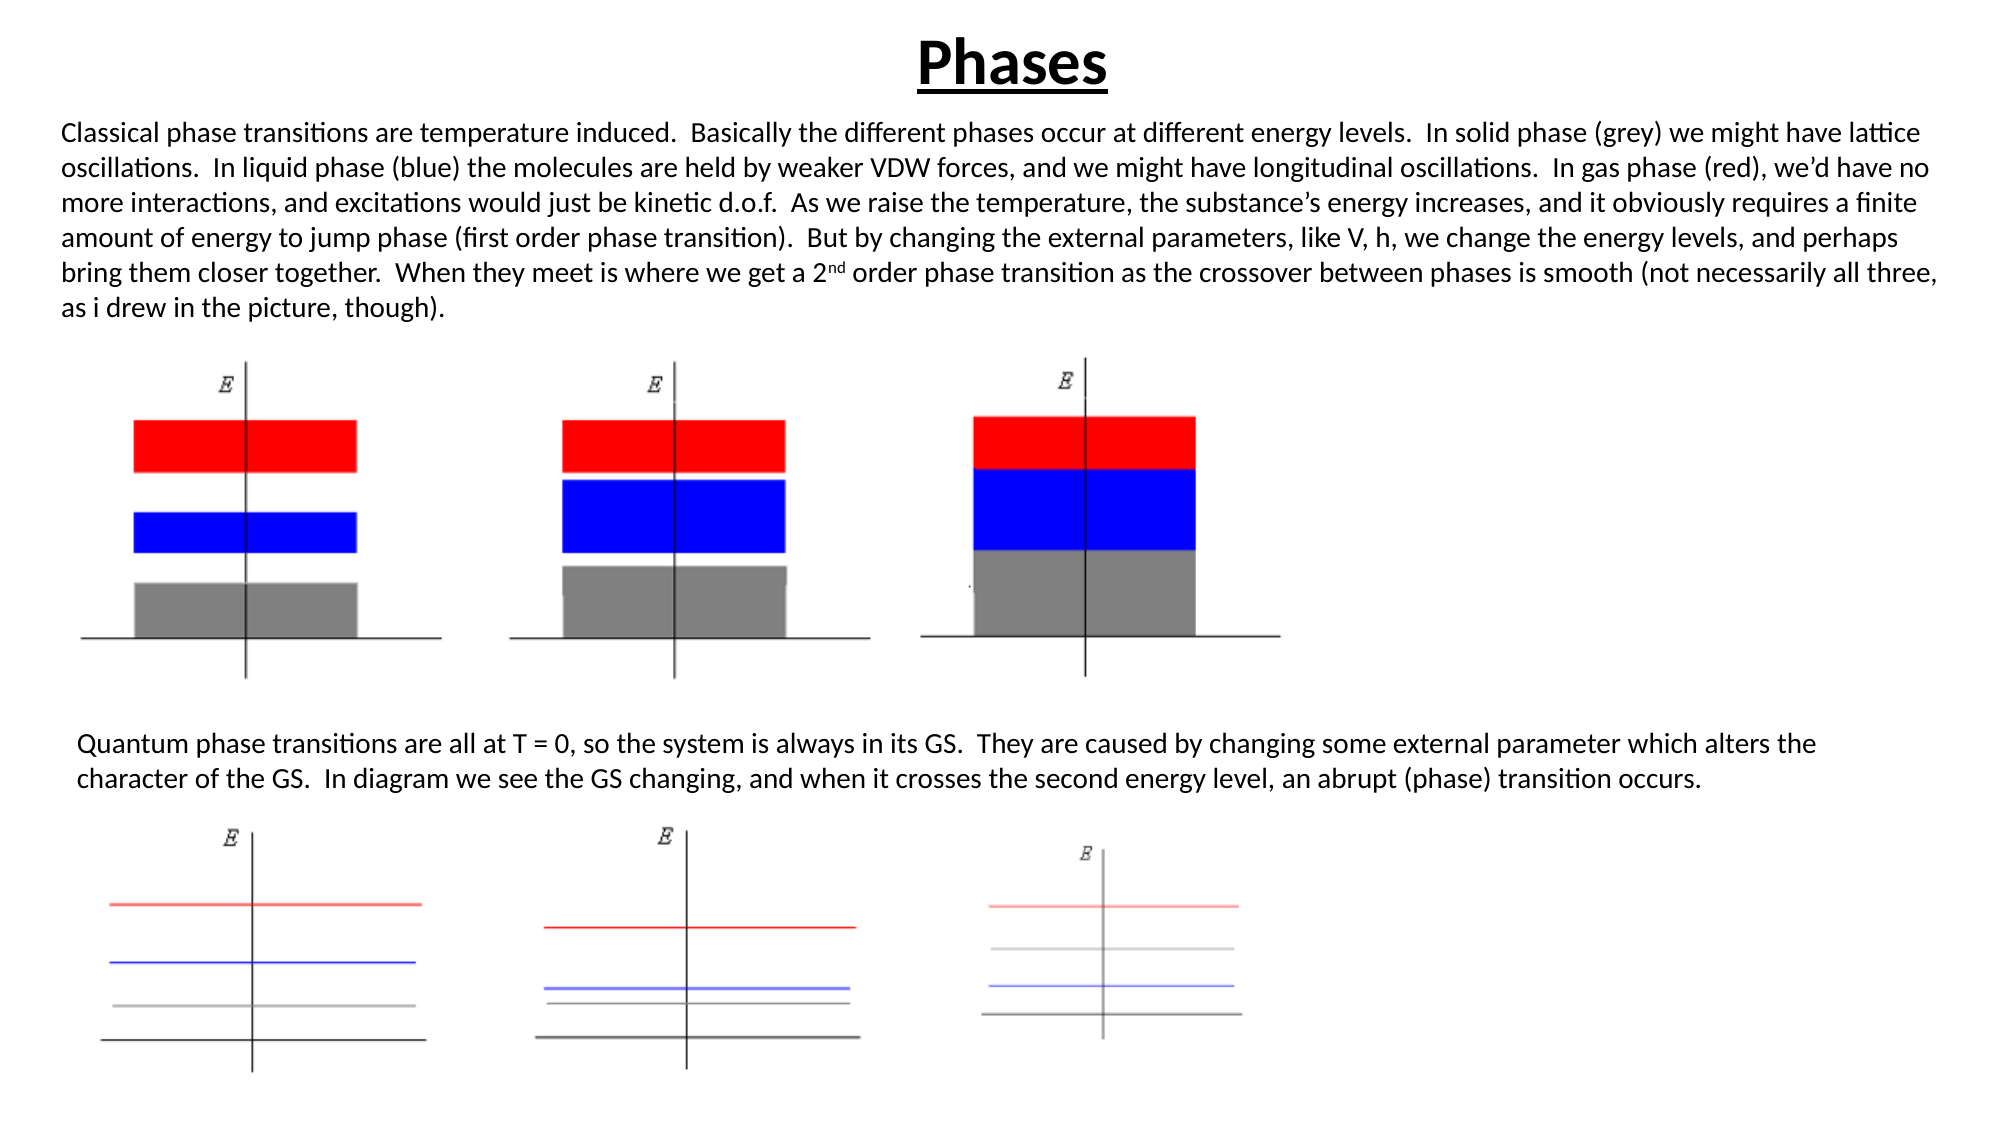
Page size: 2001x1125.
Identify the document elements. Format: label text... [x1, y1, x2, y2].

picture [76, 347, 1304, 695]
text_box Quantum phase transitions are all at T = 0, so the system is always in its GS. They are caused by changing some external parameter which alters the character of the GS. In diagram we see the GS changing, and when it crosses the second energy level, an abrupt (phase) transition occurs. [62, 716, 1915, 802]
text_box Classical phase transitions are temperature induced. Basically the different phases occur at different energy levels. In solid phase (grey) we might have lattice oscillations. In liquid phase (blue) the molecules are held by weaker VDW forces, and we might have longitudinal oscillations. In gas phase (red), we’d have no more interactions, and excitations would just be kinetic d.o.f. As we raise the temperature, the substance’s energy increases, and it obviously requires a finite amount of energy to jump phase (first order phase transition). But by changing the external parameters, like V, h, we change the energy levels, and perhaps bring them closer together. When they meet is where we get a 2nd order phase transition as the crossover between phases is smooth (not necessarily all three, as i drew in the picture, though). [46, 105, 1955, 331]
picture [89, 802, 1304, 1088]
text_box Phases [766, 17, 1260, 105]
